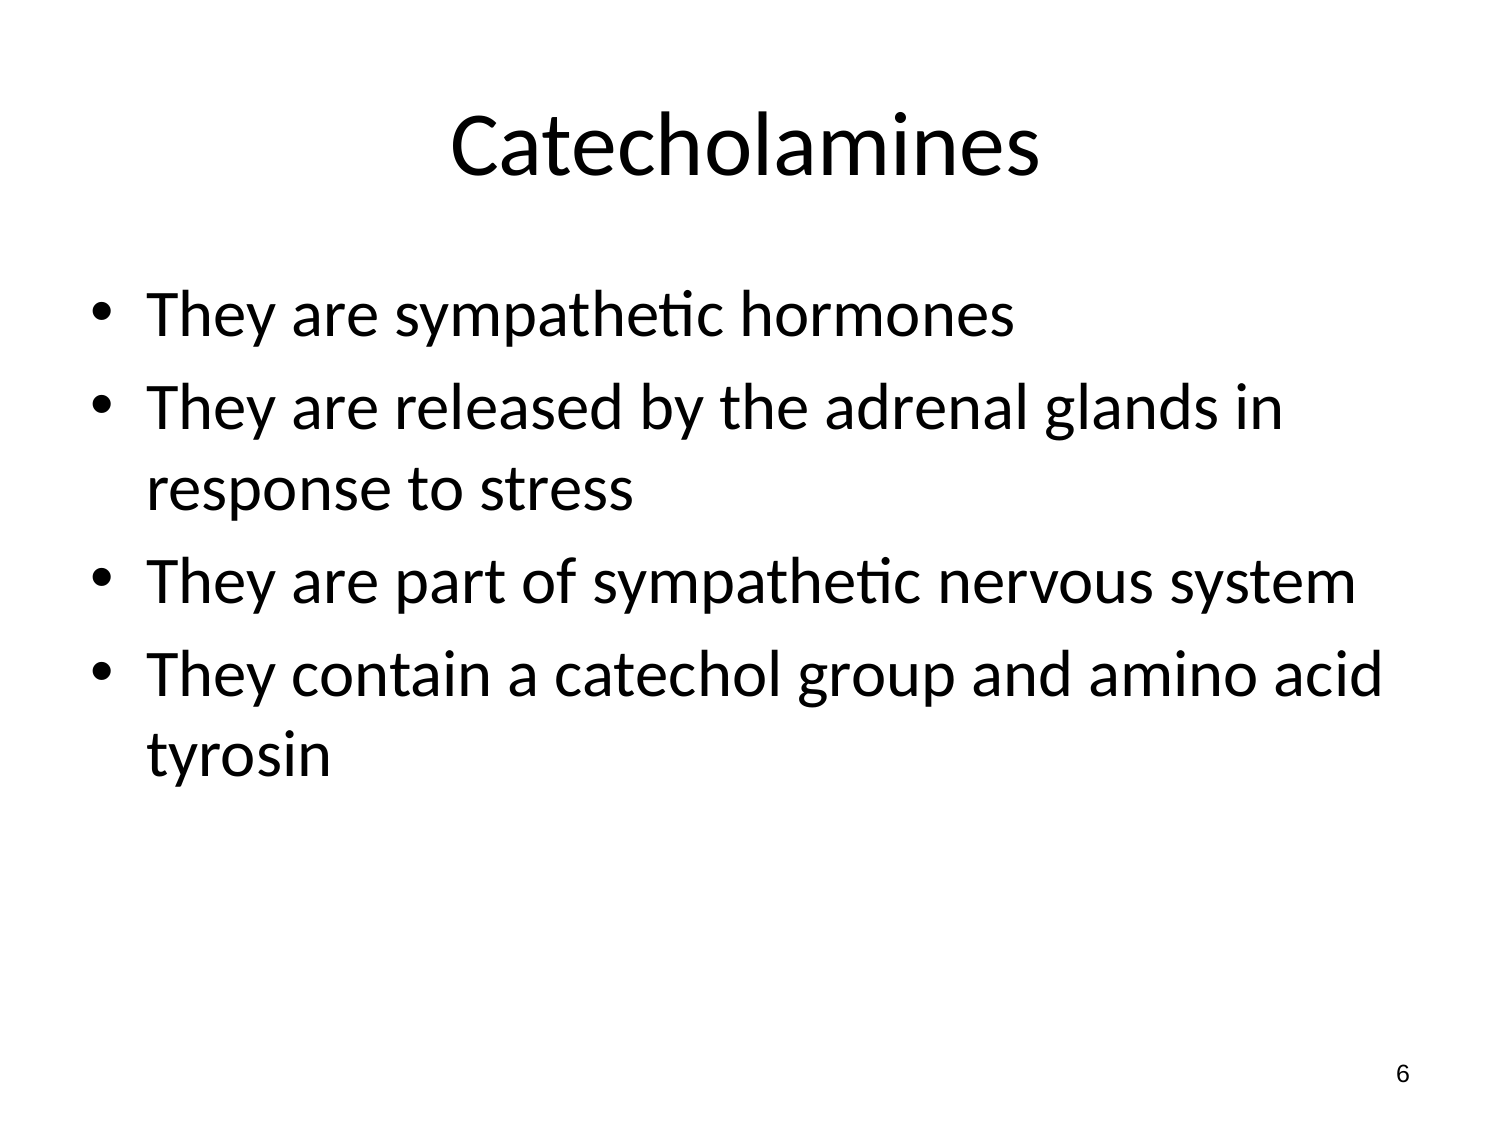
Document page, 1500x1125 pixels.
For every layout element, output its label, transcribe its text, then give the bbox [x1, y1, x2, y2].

slide_number 6 [1074, 1042, 1425, 1103]
title Catecholamines [75, 45, 1425, 233]
list They are sympathetic hormones They are released by the adrenal glands in response to stress They are part of sympathetic nervous system They contain a catechol group and amino acid tyrosin [75, 262, 1425, 1005]
